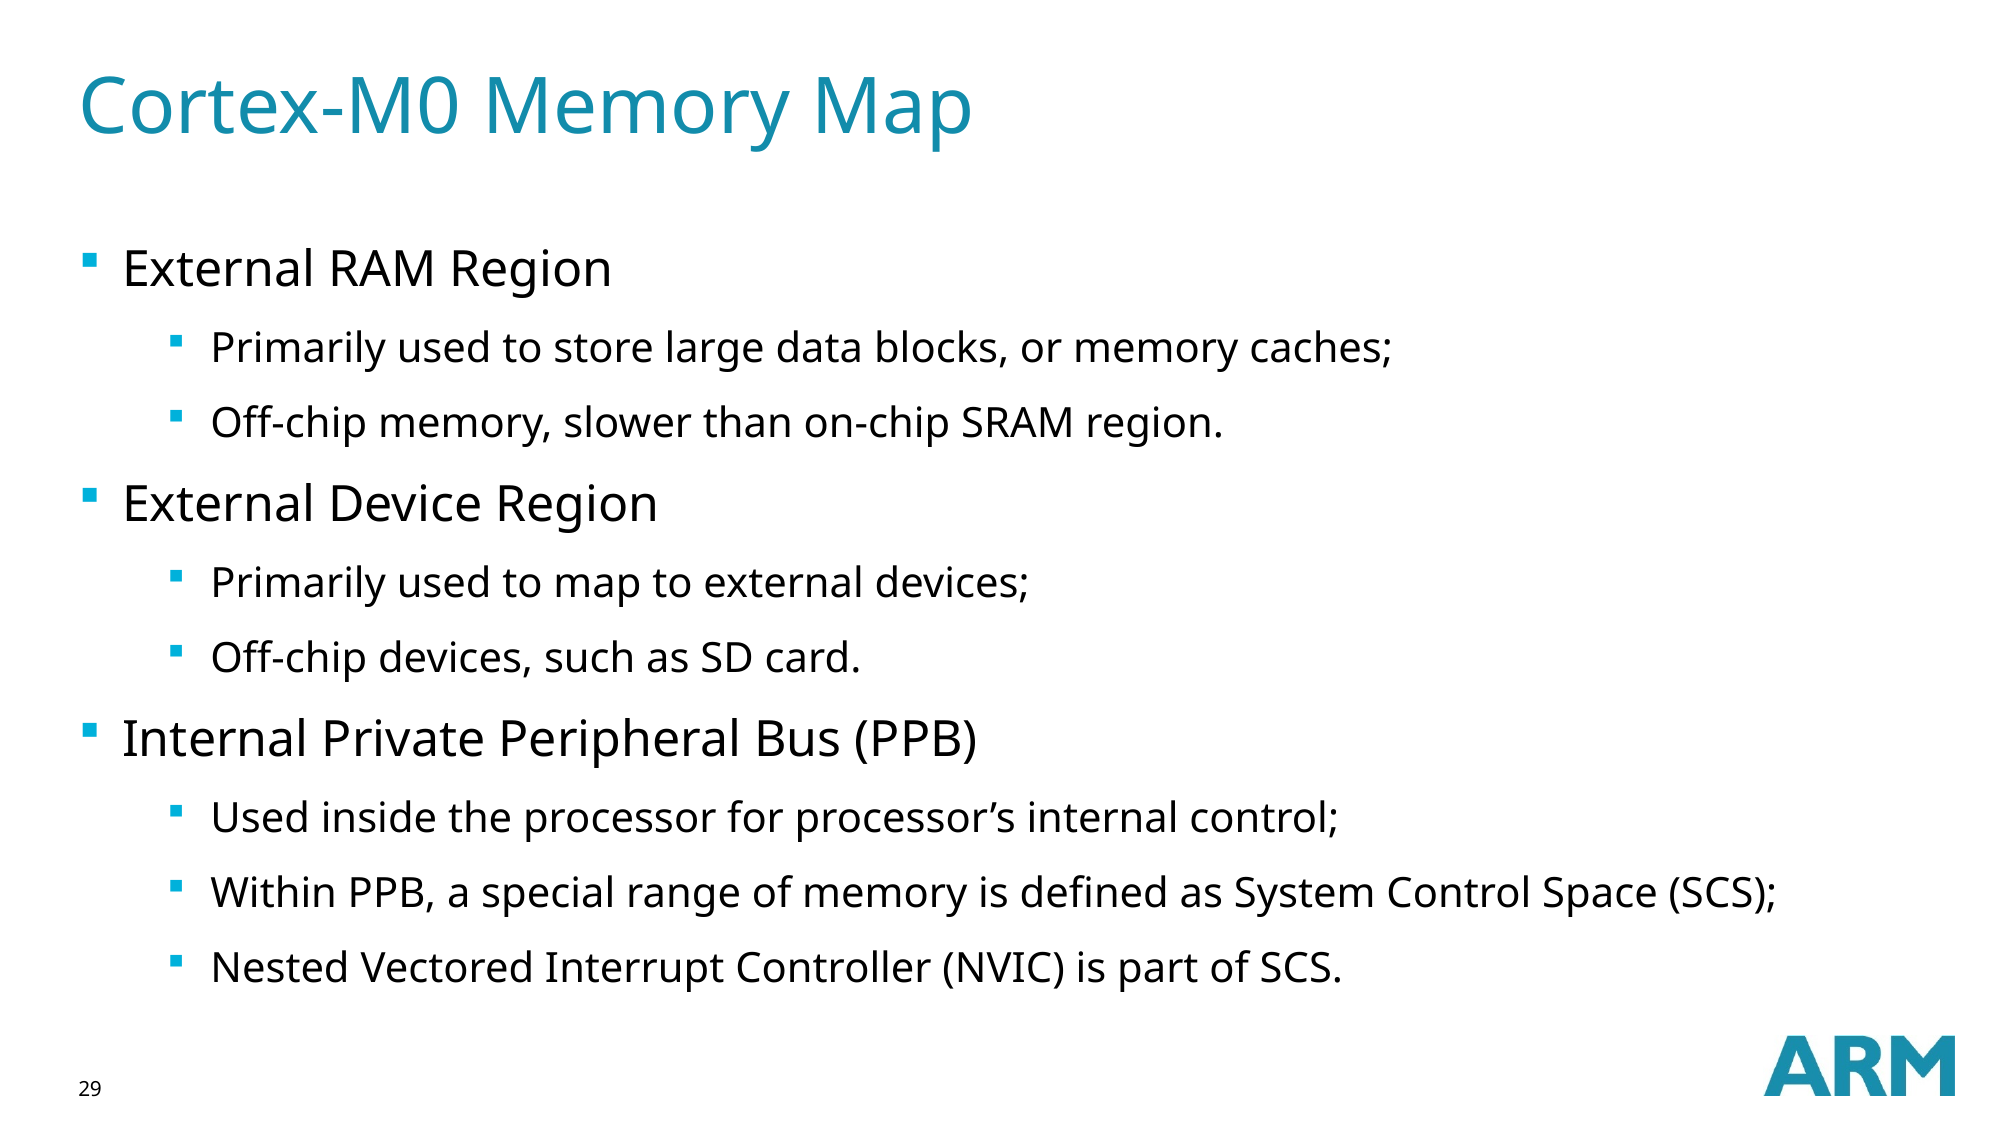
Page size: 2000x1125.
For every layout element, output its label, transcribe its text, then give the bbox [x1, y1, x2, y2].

picture [1763, 1035, 1955, 1096]
list External RAM Region Primarily used to store large data blocks, or memory caches; Off-chip memory, slower than on-chip SRAM region. External Device Region Primarily used to map to external devices; Off-chip devices, such as SD card. Internal Private Peripheral Bus (PPB) Used inside the processor for processor’s internal control; Within PPB, a special range of memory is defined as System Control Space (SCS); Nested Vectored Interrupt Controller (NVIC) is part of SCS. [78, 236, 1909, 1004]
title Cortex-M0 Memory Map [78, 55, 1910, 150]
